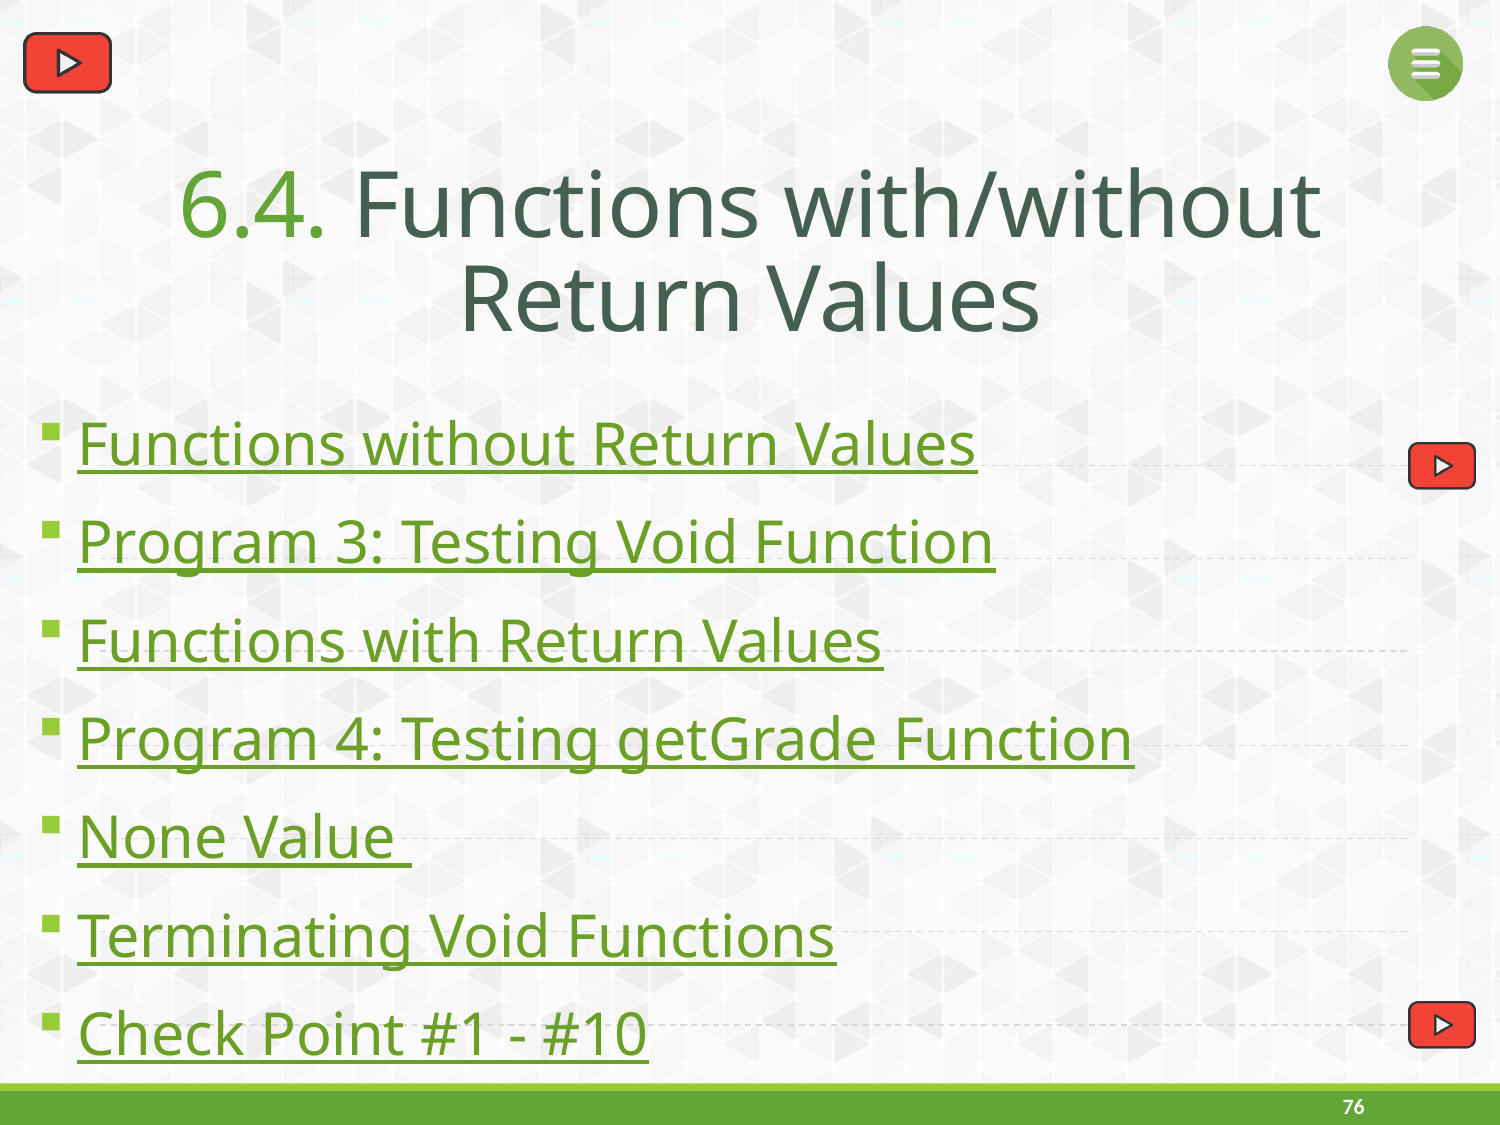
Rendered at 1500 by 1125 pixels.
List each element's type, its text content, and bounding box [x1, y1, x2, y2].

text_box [99, 430, 1477, 500]
title 6.4. Functions with/without Return Values [23, 112, 1476, 399]
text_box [99, 990, 1477, 1060]
picture [0, 0, 1500, 1083]
list Functions without Return Values Program 3: Testing Void Function Functions with Return Values Program 4: Testing getGrade Function None Value Terminating Void Functions Check Point #1 - #10 [23, 399, 1476, 1078]
slide_number 76 [1218, 1090, 1380, 1121]
